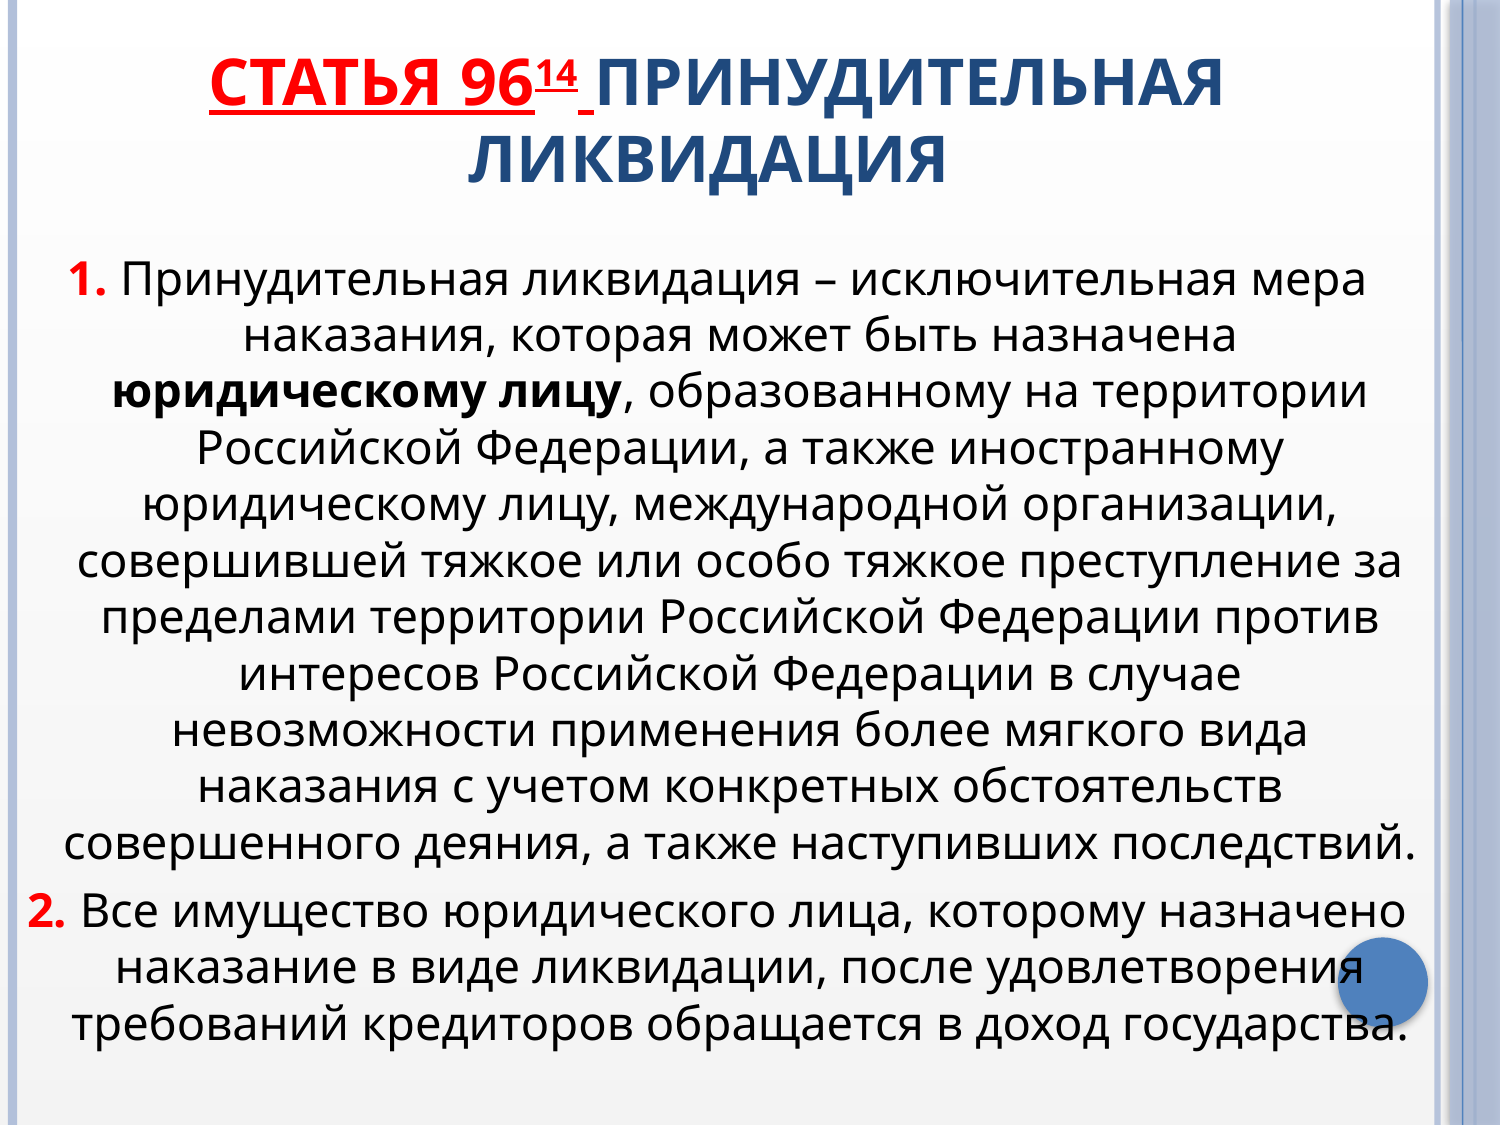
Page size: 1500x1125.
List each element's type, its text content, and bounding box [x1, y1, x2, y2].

title Статья 9614 Принудительная ликвидация [0, 30, 1436, 172]
list 1. Принудительная ликвидация – исключительная мера наказания, которая может быть назначена юридическому лицу, образованному на территории Российской Федерации, а также иностранному юридическому лицу, международной организации, совершившей тяжкое или особо тяжкое преступление за пределами территории Российской Федерации против интересов Российской Федерации в случае невозможности применения более мягкого вида наказания с учетом конкретных обстоятельств совершенного деяния, а также наступивших последствий. 2. Все имущество юридического лица, которому назначено наказание в виде ликвидации, после удовлетворения требований кредиторов обращается в доход государства. [0, 172, 1436, 1125]
